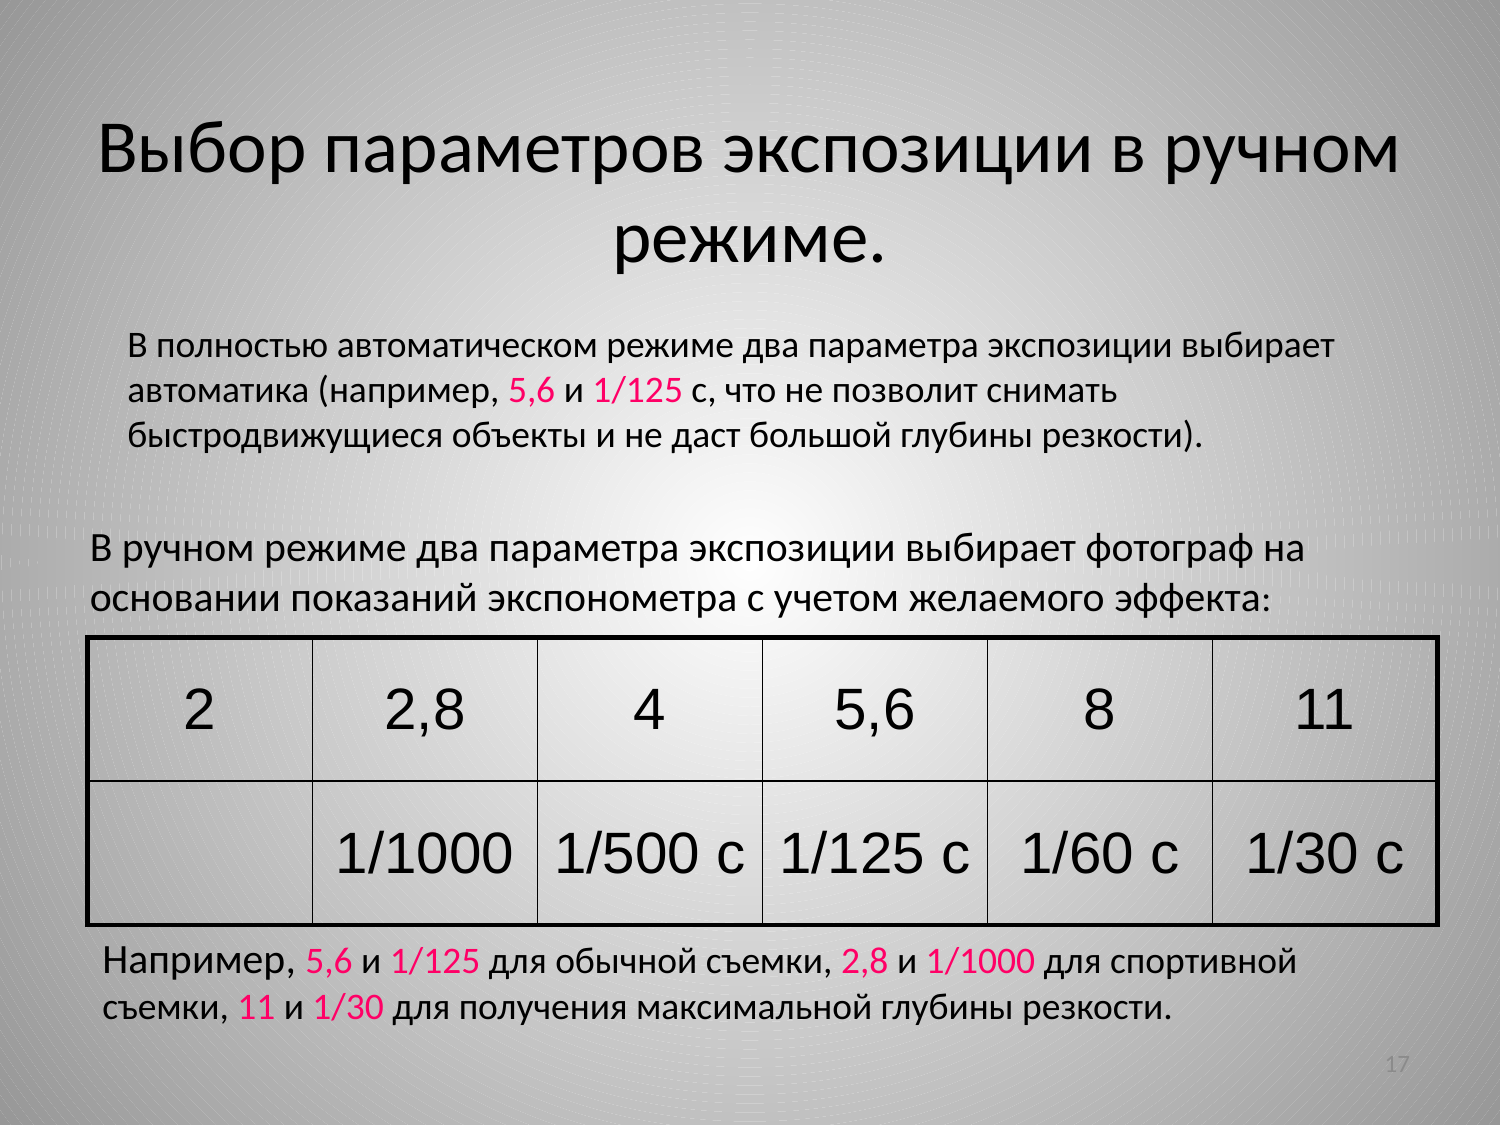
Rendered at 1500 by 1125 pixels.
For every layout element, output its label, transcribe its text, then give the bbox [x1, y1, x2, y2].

table_header 4 [538, 640, 762, 780]
slide_number 17 [1074, 1035, 1425, 1100]
table_header 5,6 [763, 640, 987, 780]
title Выбор параметров экспозиции в ручном режиме. [75, 75, 1425, 300]
text_box В полностью автоматическом режиме два параметра экспозиции выбирает автоматика (например, 5,6 и 1/125 с, что не позволит снимать быстродвижущиеся объекты и не даст большой глубины резкости). [112, 312, 1450, 463]
text_box Например, 5,6 и 1/125 для обычной съемки, 2,8 и 1/1000 для спортивной съемки, 11 и 1/30 для получения максимальной глубины резкости. [87, 924, 1438, 1035]
table_cell 1/60 с [988, 782, 1212, 923]
table_cell 1/1000 [313, 782, 537, 923]
table_header 2,8 [313, 640, 537, 780]
table_header 11 [1213, 640, 1435, 780]
table_cell 1/30 с [1213, 782, 1435, 923]
table_cell [90, 782, 312, 923]
table_cell 1/125 с [763, 782, 987, 923]
table_cell 1/500 с [538, 782, 762, 923]
text_box В ручном режиме два параметра экспозиции выбирает фотограф на основании показаний экспонометра с учетом желаемого эффекта: [75, 512, 1450, 628]
table_header 2 [90, 640, 312, 780]
table_header 8 [988, 640, 1212, 780]
